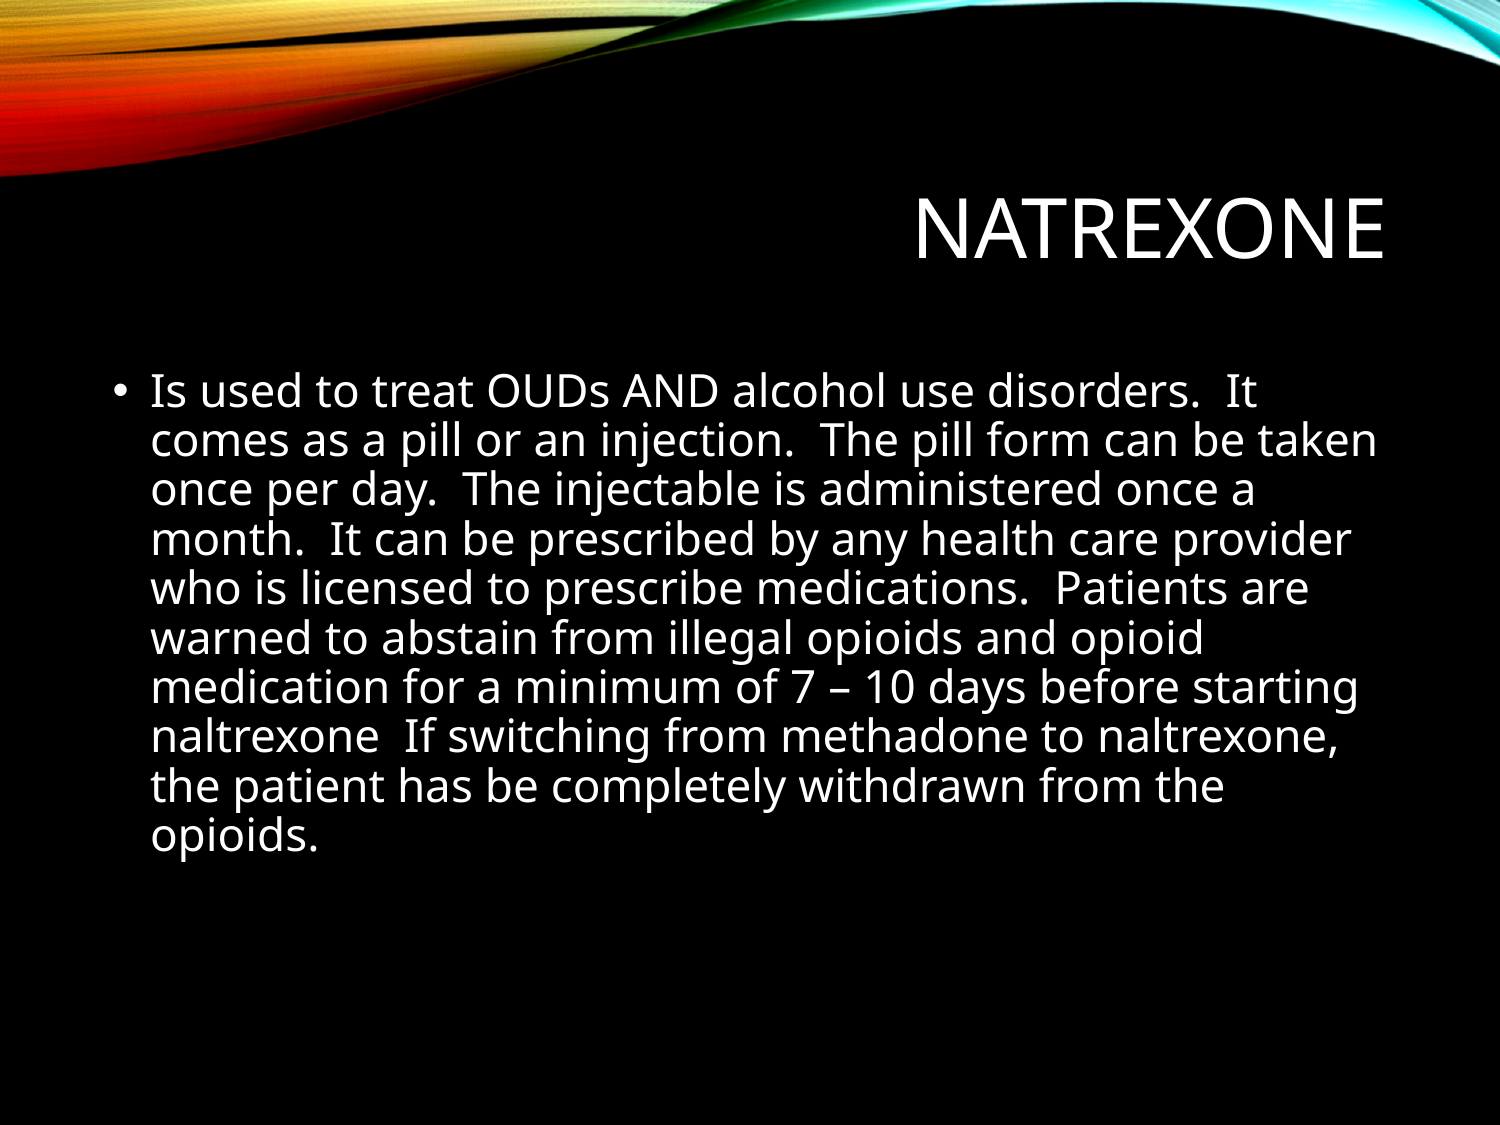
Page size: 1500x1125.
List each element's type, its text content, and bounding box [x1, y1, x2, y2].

list Is used to treat OUDs AND alcohol use disorders. It comes as a pill or an injection. The pill form can be taken once per day. The injectable is administered once a month. It can be prescribed by any health care provider who is licensed to prescribe medications. Patients are warned to abstain from illegal opioids and opioid medication for a minimum of 7 – 10 days before starting naltrexone If switching from methadone to naltrexone, the patient has be completely withdrawn from the opioids. [97, 360, 1403, 1028]
title Natrexone [356, 125, 1403, 338]
picture [0, 0, 1500, 178]
